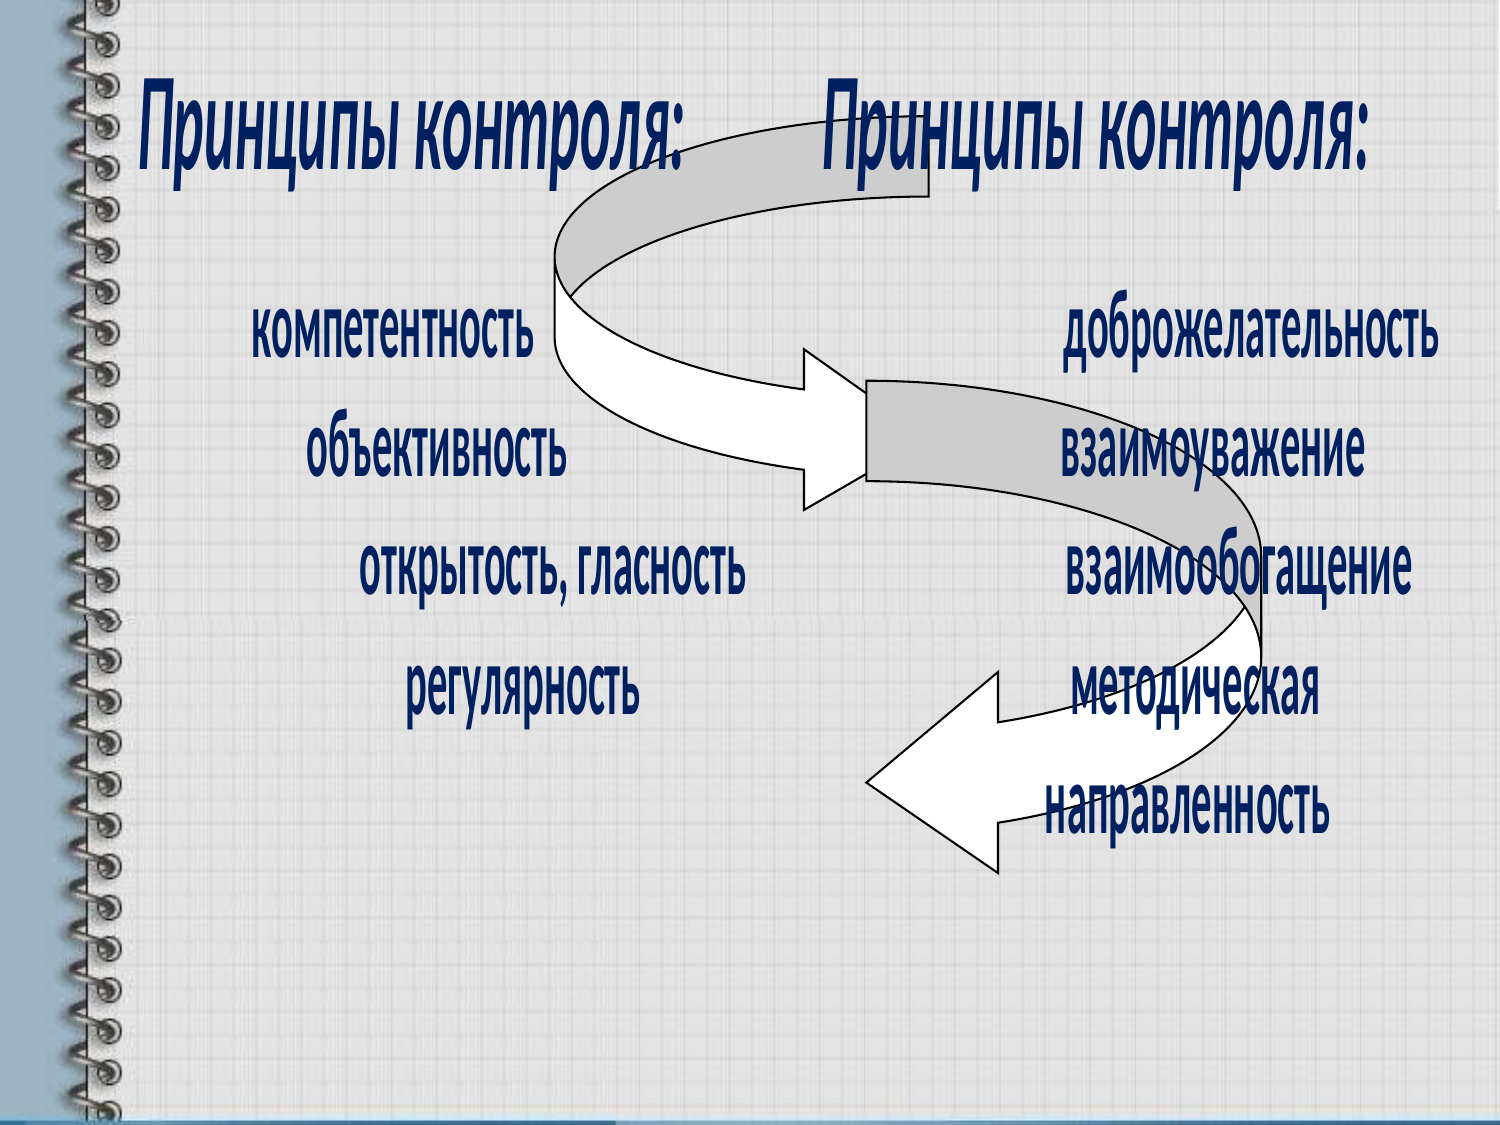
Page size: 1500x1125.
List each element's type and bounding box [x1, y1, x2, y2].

list [137, 37, 1488, 1101]
picture [0, 0, 1500, 1125]
